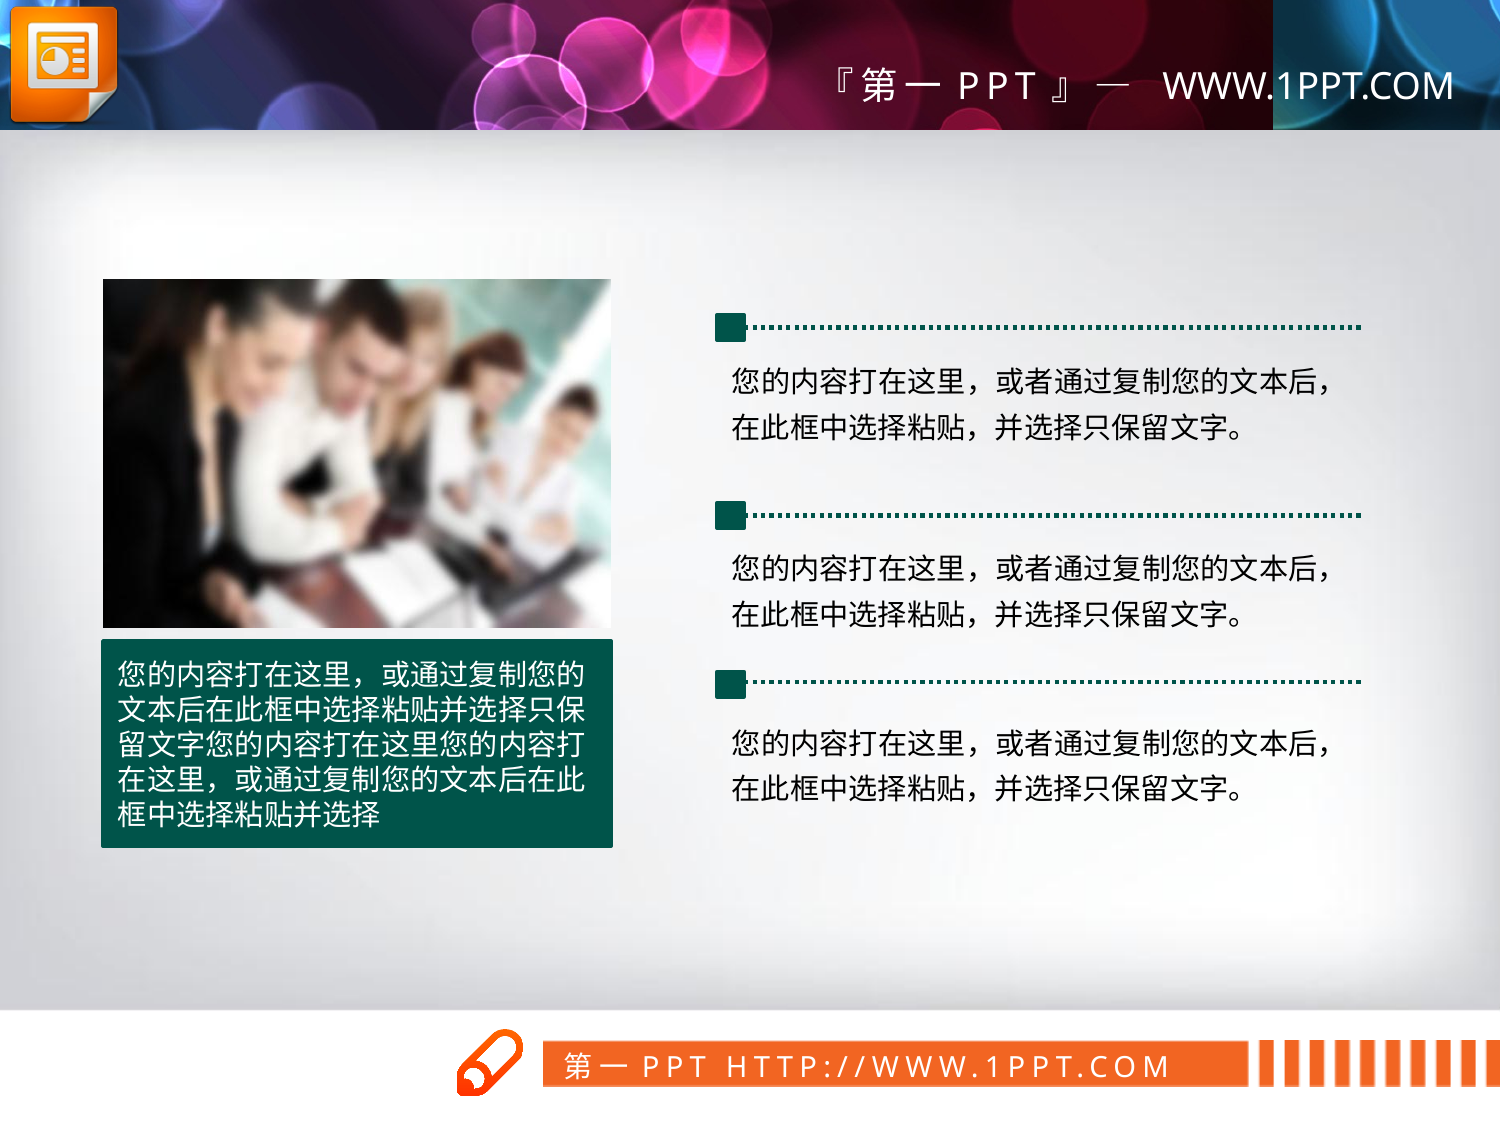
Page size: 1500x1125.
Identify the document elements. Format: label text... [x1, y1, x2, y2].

text_box 您的内容打在这里，或者通过复制您的文本后，在此框中选择粘贴，并选择只保留文字。 [716, 707, 1363, 813]
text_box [716, 502, 1363, 528]
text_box 您的内容打在这里，或通过复制您的文本后在此框中选择粘贴并选择只保留文字您的内容打在这里您的内容打在这里，或通过复制您的文本后在此框中选择粘贴并选择 [103, 641, 611, 846]
picture [0, 0, 1500, 1012]
picture [543, 1040, 1500, 1087]
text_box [716, 671, 1363, 697]
text_box 您的内容打在这里，或者通过复制您的文本后，在此框中选择粘贴，并选择只保留文字。 [716, 346, 1363, 452]
text_box 您的内容打在这里，或者通过复制您的文本后，在此框中选择粘贴，并选择只保留文字。 [716, 535, 1363, 639]
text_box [716, 314, 1363, 341]
